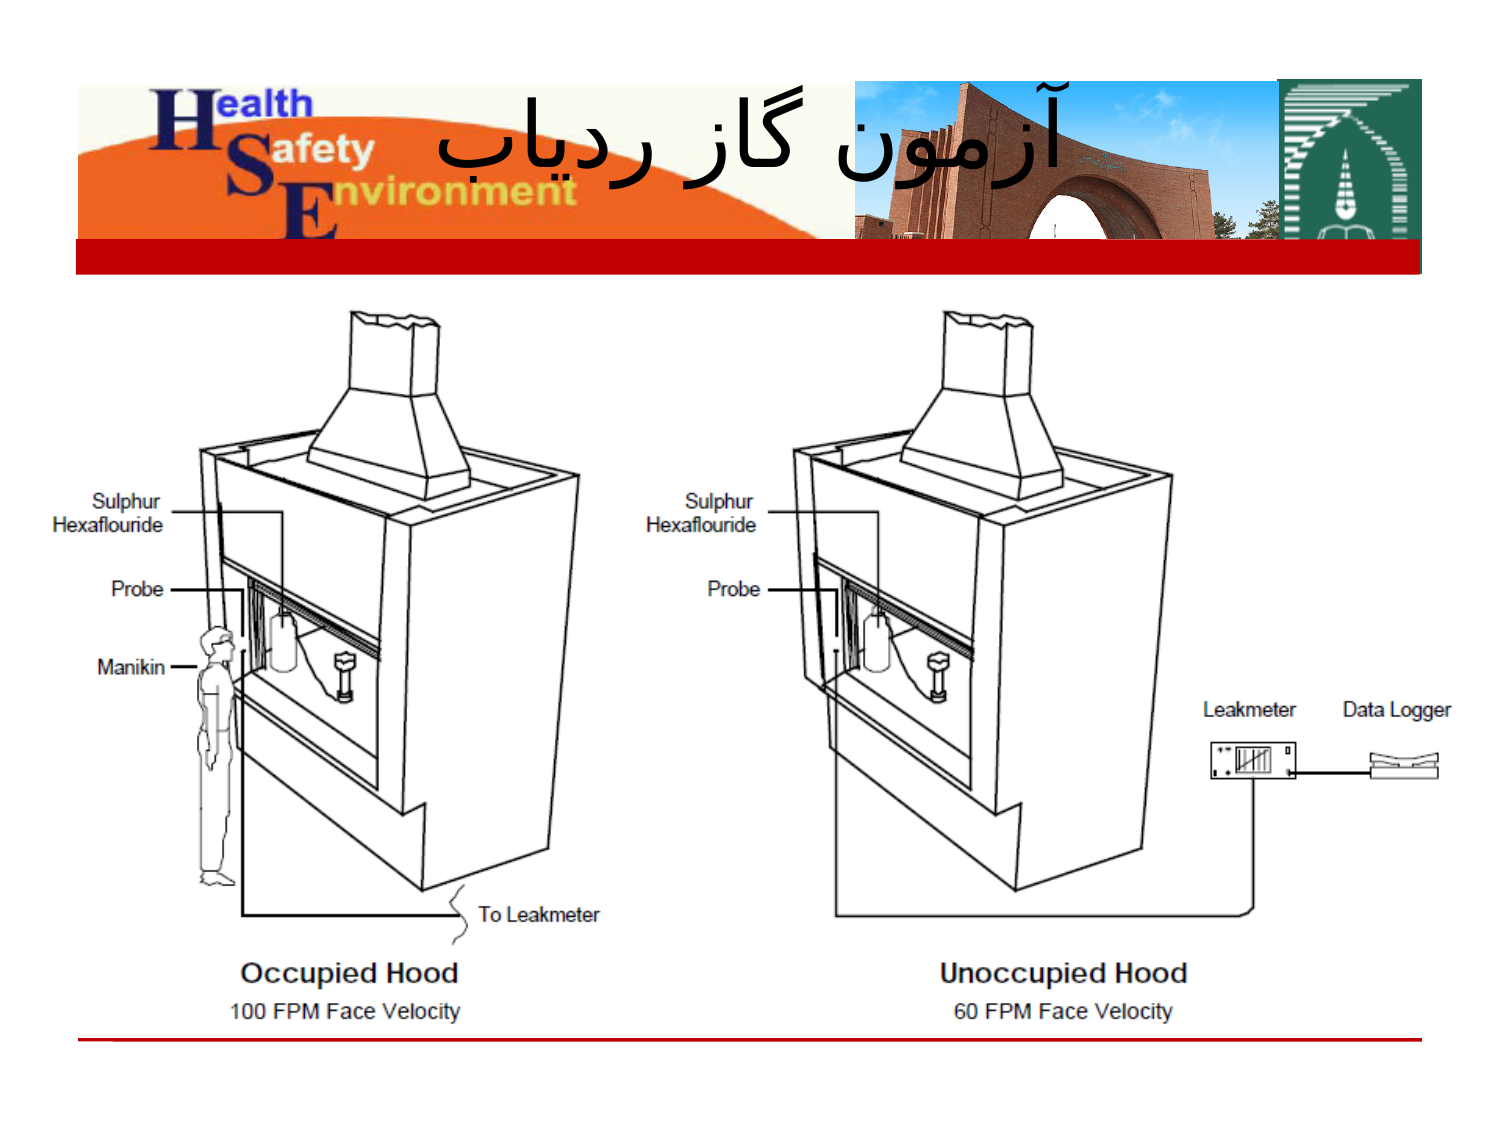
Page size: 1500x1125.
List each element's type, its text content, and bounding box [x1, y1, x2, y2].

picture [78, 225, 1422, 274]
title آزمون گاز ردیاب [75, 37, 1425, 225]
picture [24, 299, 1465, 1038]
